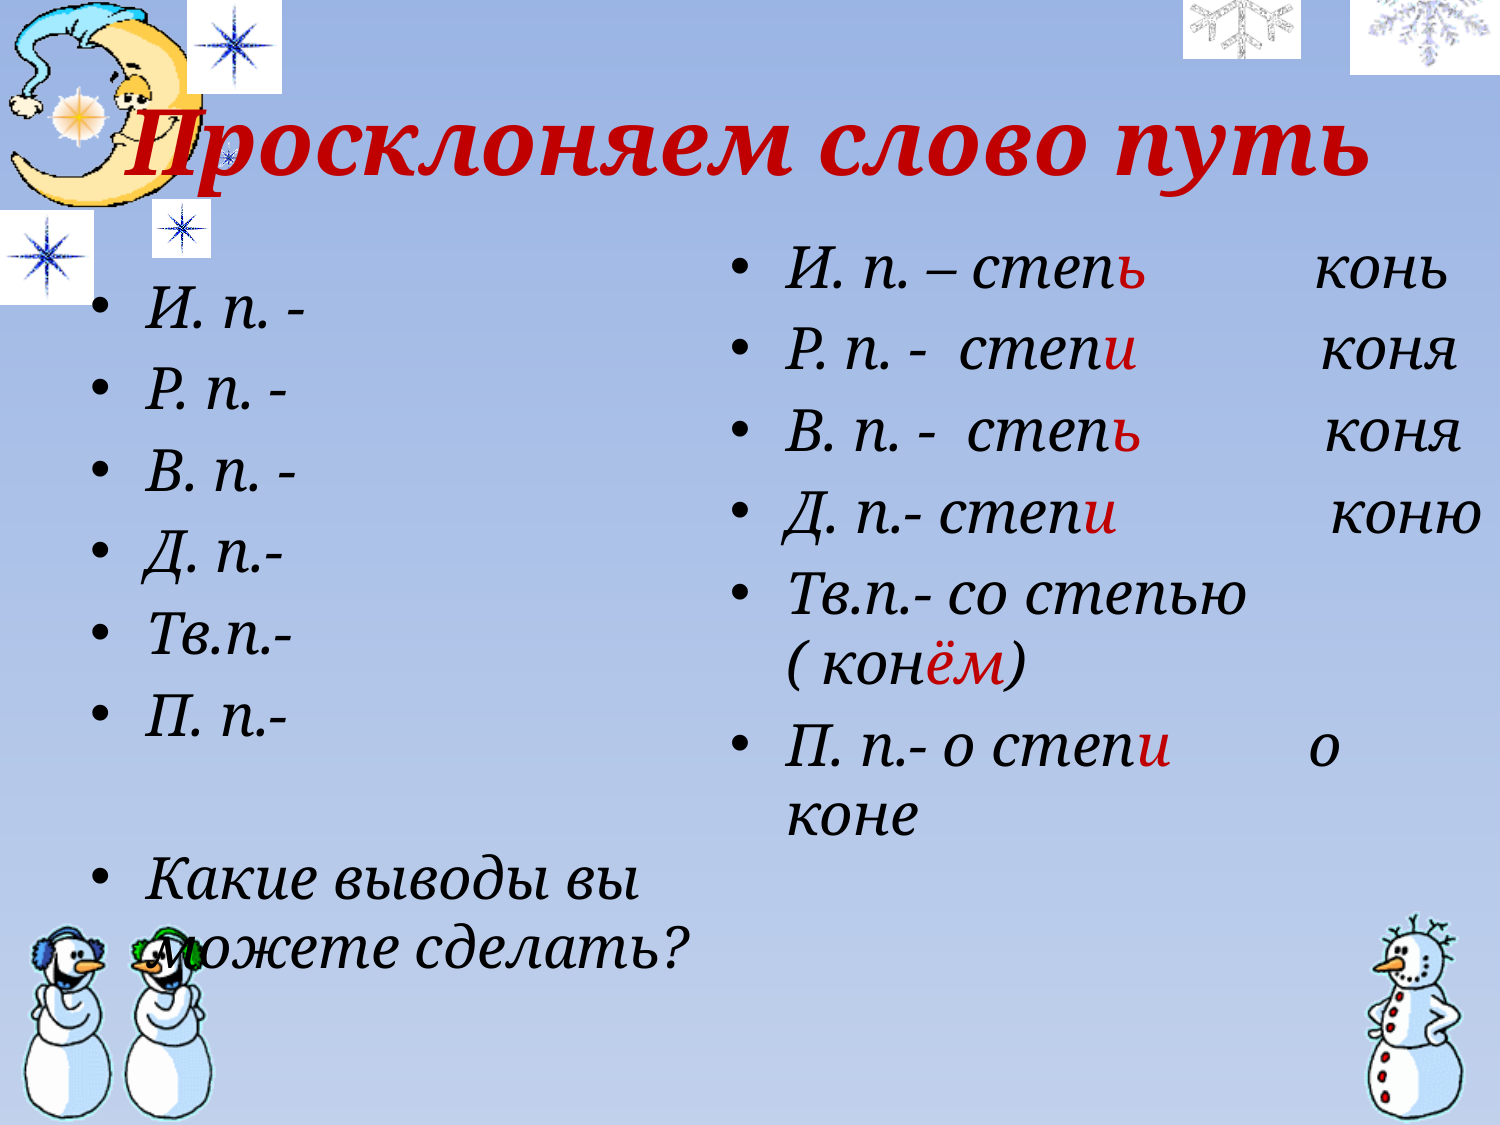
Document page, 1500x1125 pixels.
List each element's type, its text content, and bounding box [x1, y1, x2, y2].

picture [0, 913, 225, 1125]
picture [1340, 1005, 1500, 1125]
picture [0, 0, 282, 305]
picture [1350, 0, 1500, 75]
list И. п. – степь конь Р. п. - степи коня В. п. - степь коня Д. п.- степи коню Тв.п.- со степью ( конём) П. п.- о степи о коне [714, 222, 1500, 1005]
list И. п. - Р. п. - В. п. - Д. п.- Тв.п.- П. п.- Какие выводы вы можете сделать? [75, 262, 714, 1005]
picture [1183, 0, 1301, 45]
picture [152, 233, 211, 258]
title Просклоняем слово путь [75, 45, 1425, 233]
